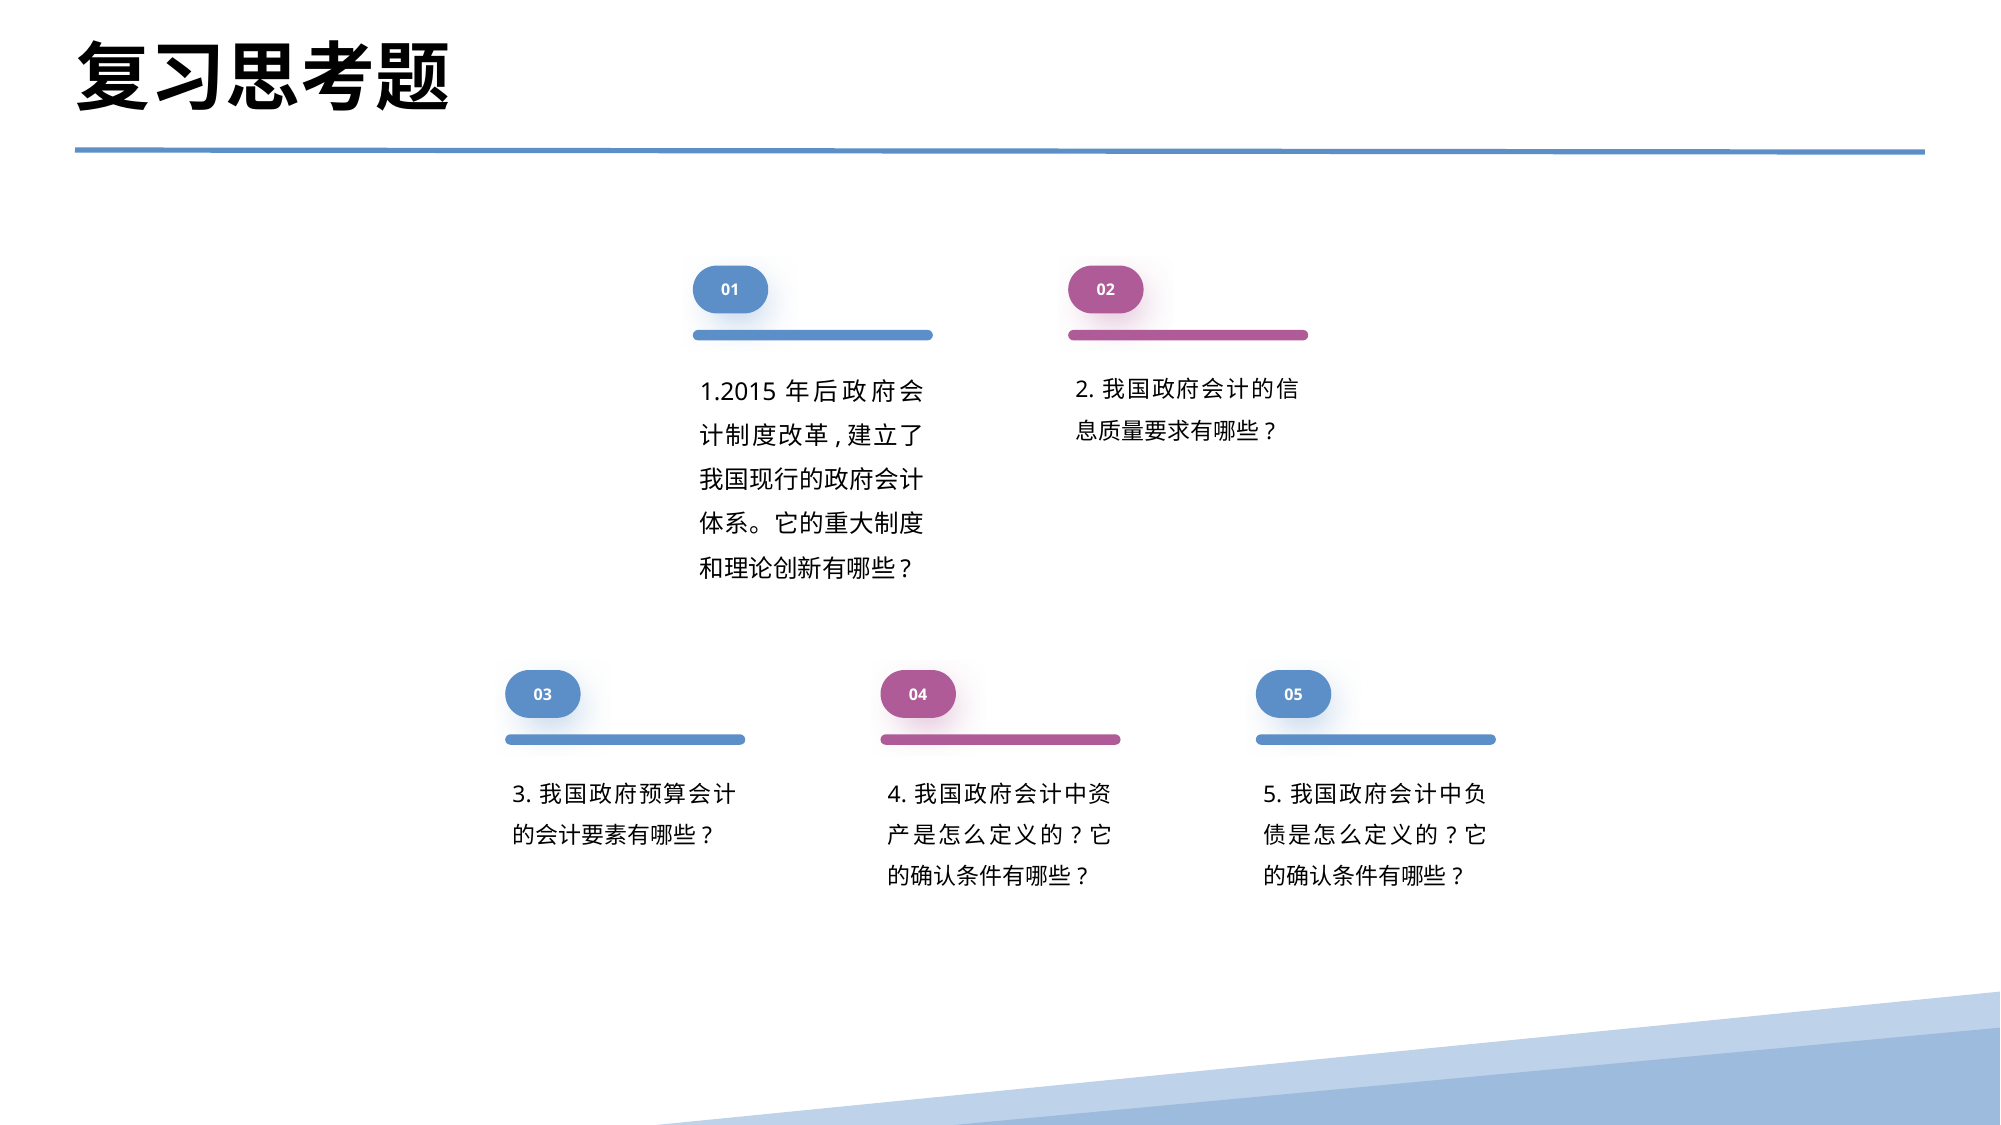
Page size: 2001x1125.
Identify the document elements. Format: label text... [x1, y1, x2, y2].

text_box 03 [504, 669, 582, 719]
text_box 5.我国政府会计中负债是怎么定义的?它的确认条件有哪些? [1248, 758, 1503, 991]
text_box 1.2015年后政府会计制度改革,建立了我国现行的政府会计体系。它的重大制度和理论创新有哪些? [685, 353, 940, 605]
text_box 04 [879, 669, 957, 719]
text_box [1067, 328, 1310, 342]
text_box 4.我国政府会计中资产是怎么定义的?它的确认条件有哪些? [873, 758, 1127, 991]
text_box 2.我国政府会计的信息质量要求有哪些? [1060, 353, 1315, 605]
text_box 02 [1067, 264, 1145, 315]
text_box 3.我国政府预算会计的会计要素有哪些? [497, 758, 752, 1010]
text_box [656, 991, 2000, 1125]
text_box [879, 733, 1122, 746]
text_box [1254, 733, 1497, 746]
text_box [504, 733, 747, 746]
text_box 05 [1254, 669, 1333, 719]
text_box [691, 328, 934, 342]
text_box 复习思考题 [75, 24, 1925, 125]
text_box 01 [691, 264, 770, 315]
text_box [74, 149, 1925, 153]
text_box 4.我国政府会计中资产是怎么定义的?它的确认条件有哪些? [1274, 733, 1332, 743]
